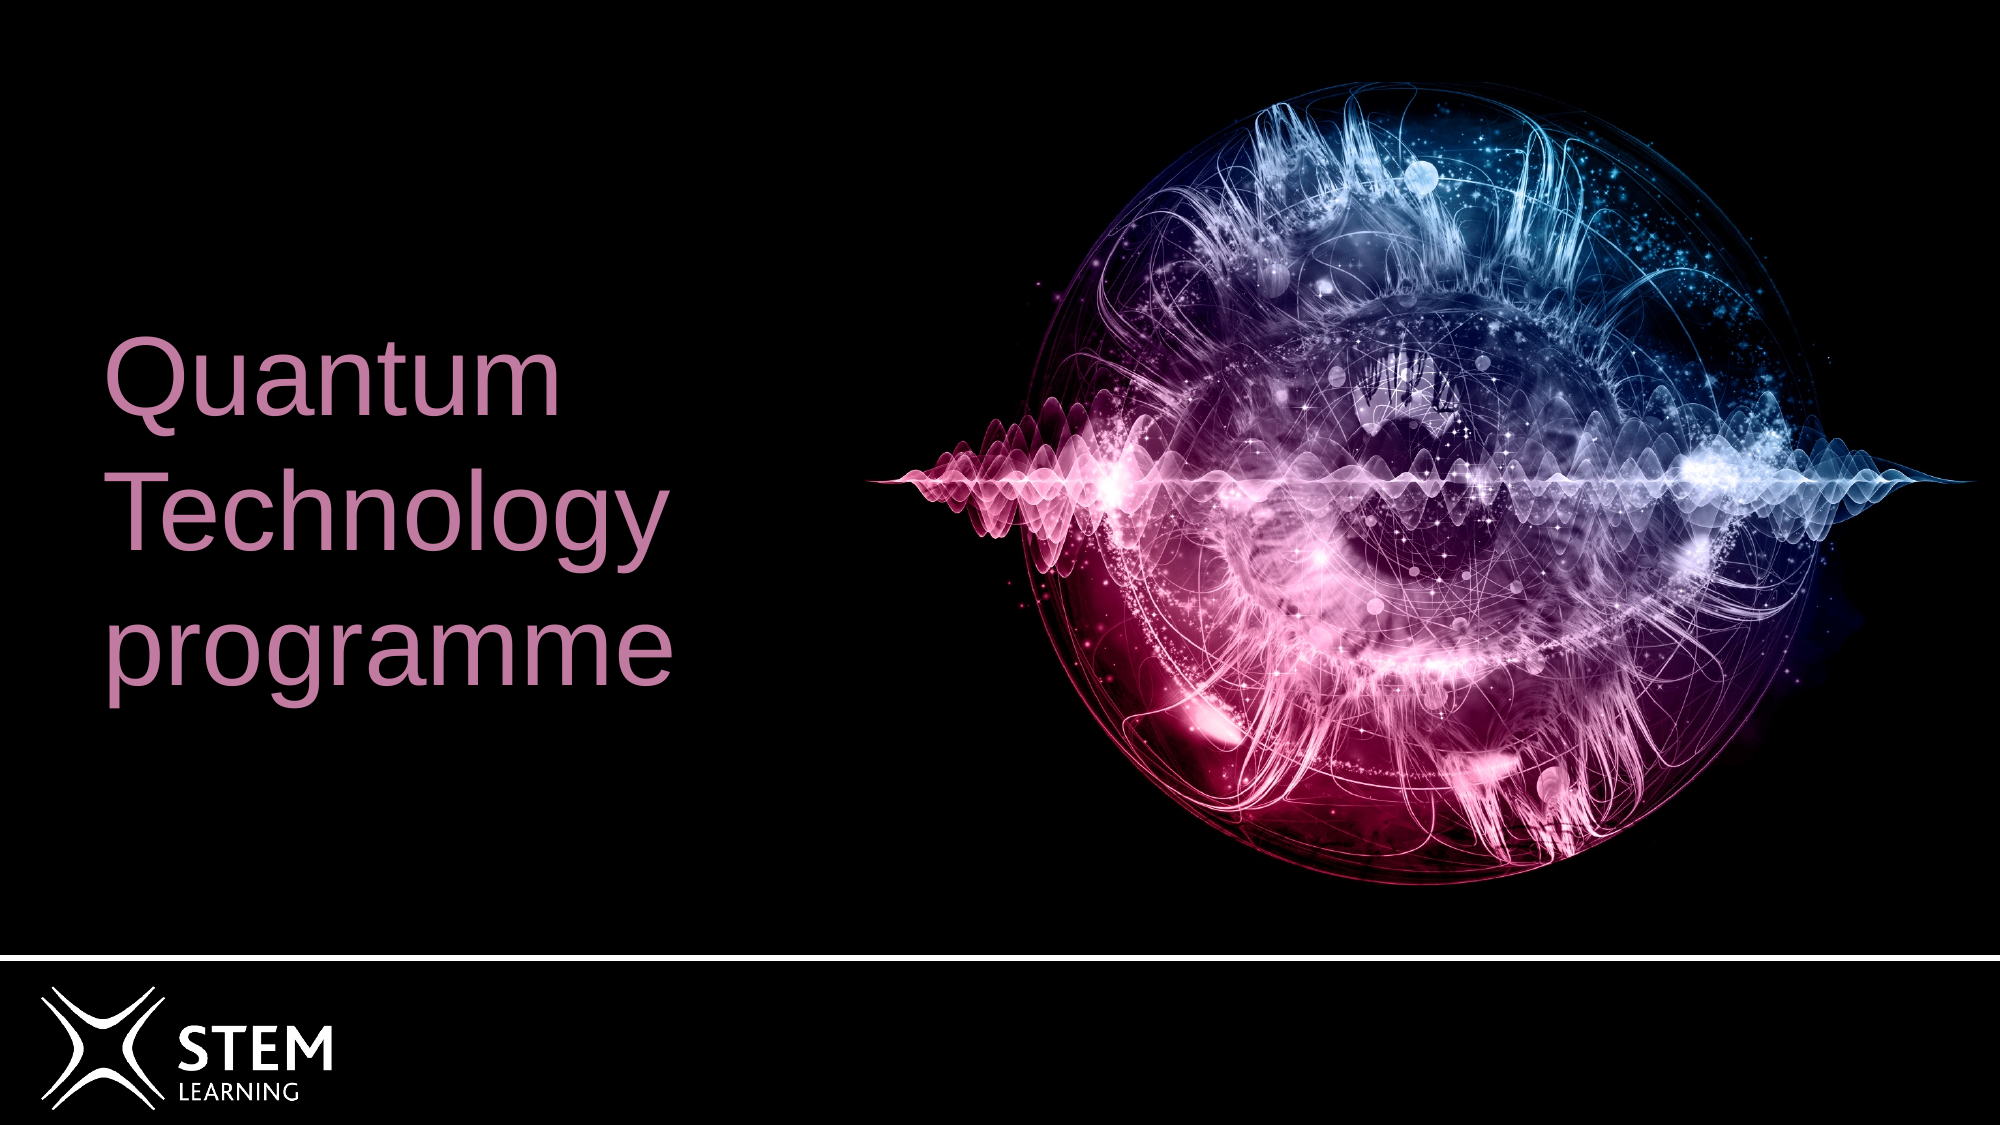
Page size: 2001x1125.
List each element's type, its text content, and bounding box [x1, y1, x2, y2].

picture [858, 81, 1986, 901]
picture [25, 971, 346, 1125]
text_box Quantum Technology programme [87, 295, 853, 688]
